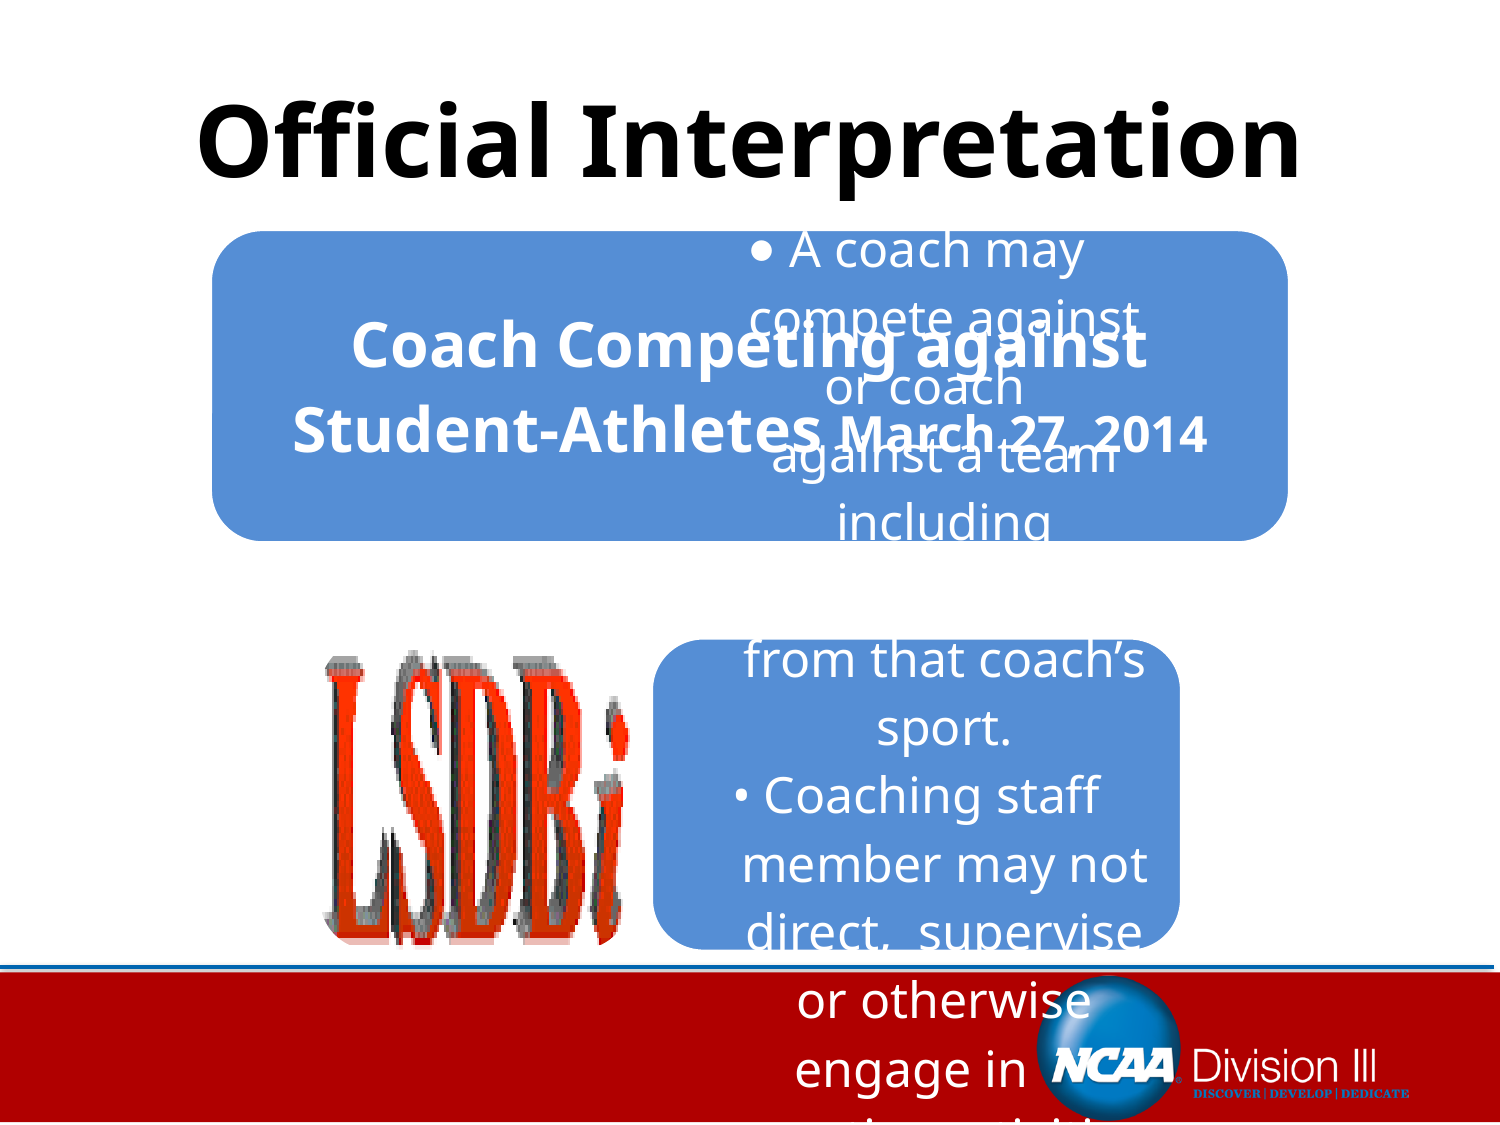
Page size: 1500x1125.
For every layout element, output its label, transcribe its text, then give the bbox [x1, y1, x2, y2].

title Official Interpretation [75, 45, 1425, 228]
picture [1021, 952, 1423, 1125]
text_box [74, 228, 1426, 952]
